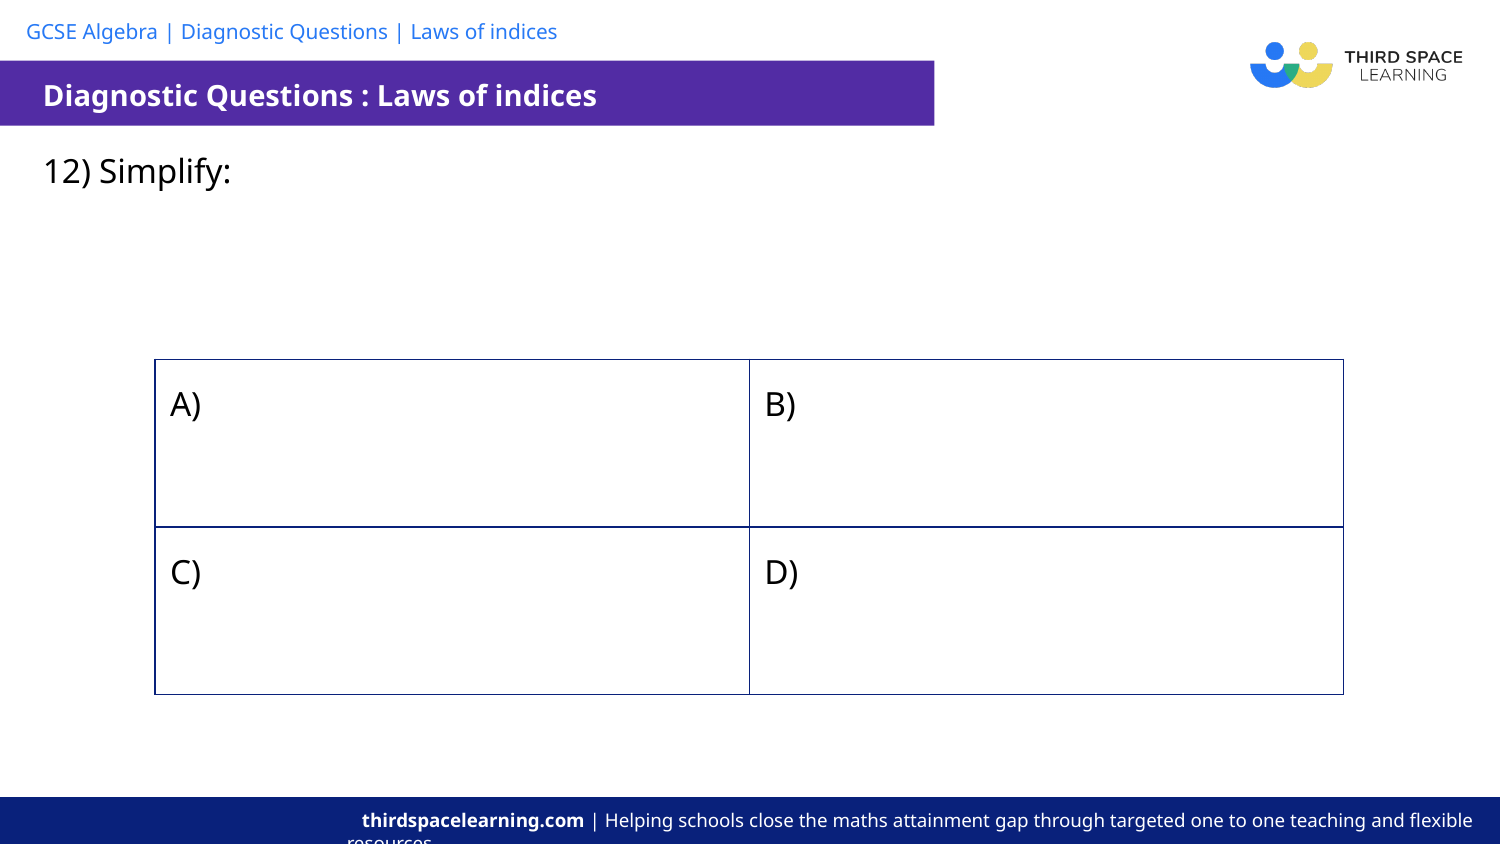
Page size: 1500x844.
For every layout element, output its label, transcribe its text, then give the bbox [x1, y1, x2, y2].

picture [1250, 33, 1465, 99]
text_box Diagnostic Questions : Laws of indices [27, 61, 778, 127]
